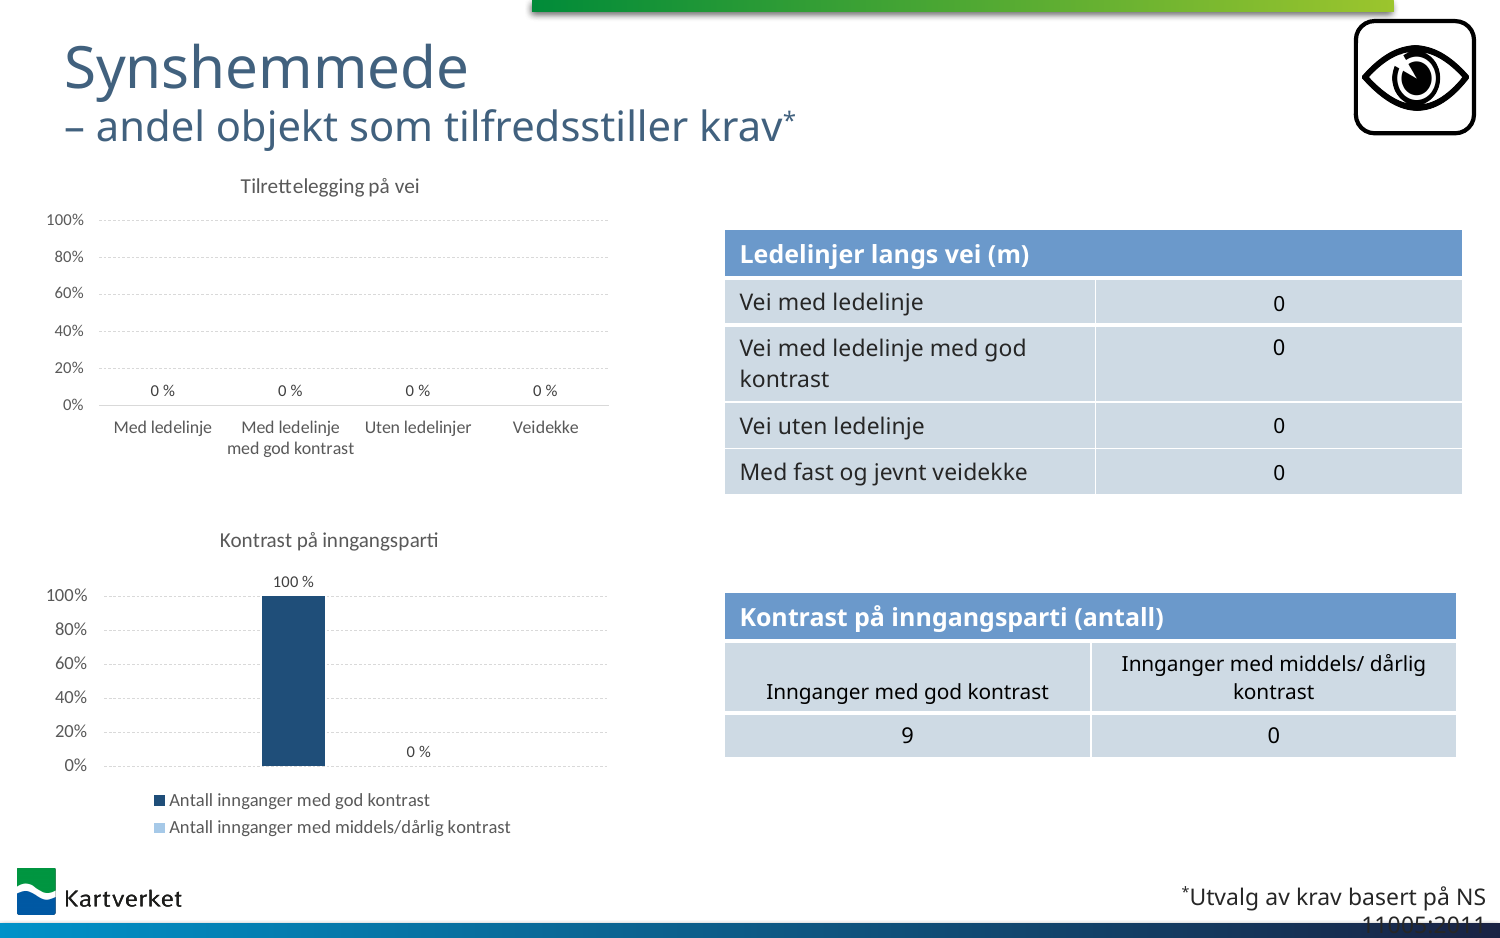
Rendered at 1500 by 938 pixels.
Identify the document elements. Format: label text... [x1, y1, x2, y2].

table_cell 0 [1096, 403, 1462, 448]
table_cell 0 [1096, 280, 1462, 323]
table_cell 0 [1096, 327, 1462, 401]
text_box Synshemmede – andel objekt som tilfredsstiller krav* [49, 24, 1431, 158]
table_cell 0 [1096, 449, 1462, 494]
table_cell Vei uten ledelinje [725, 403, 1095, 448]
table_cell Innganger med god kontrast [725, 643, 1090, 711]
table_cell Vei med ledelinje [725, 280, 1095, 323]
table_cell Innganger med middels/ dårlig kontrast [1092, 643, 1456, 711]
table_cell Med fast og jevnt veidekke [725, 449, 1095, 494]
table_cell 0 [1092, 715, 1456, 757]
table_cell Vei med ledelinje med god kontrast [725, 327, 1095, 401]
picture [41, 520, 618, 846]
picture [41, 166, 619, 492]
text_box *Utvalg av krav basert på NS 11005:2011 [1068, 873, 1500, 938]
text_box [1355, 20, 1475, 134]
table_cell 9 [725, 715, 1090, 757]
table_header Kontrast på inngangsparti (antall) [725, 593, 1456, 639]
table_header Ledelinjer langs vei (m) [725, 230, 1462, 276]
